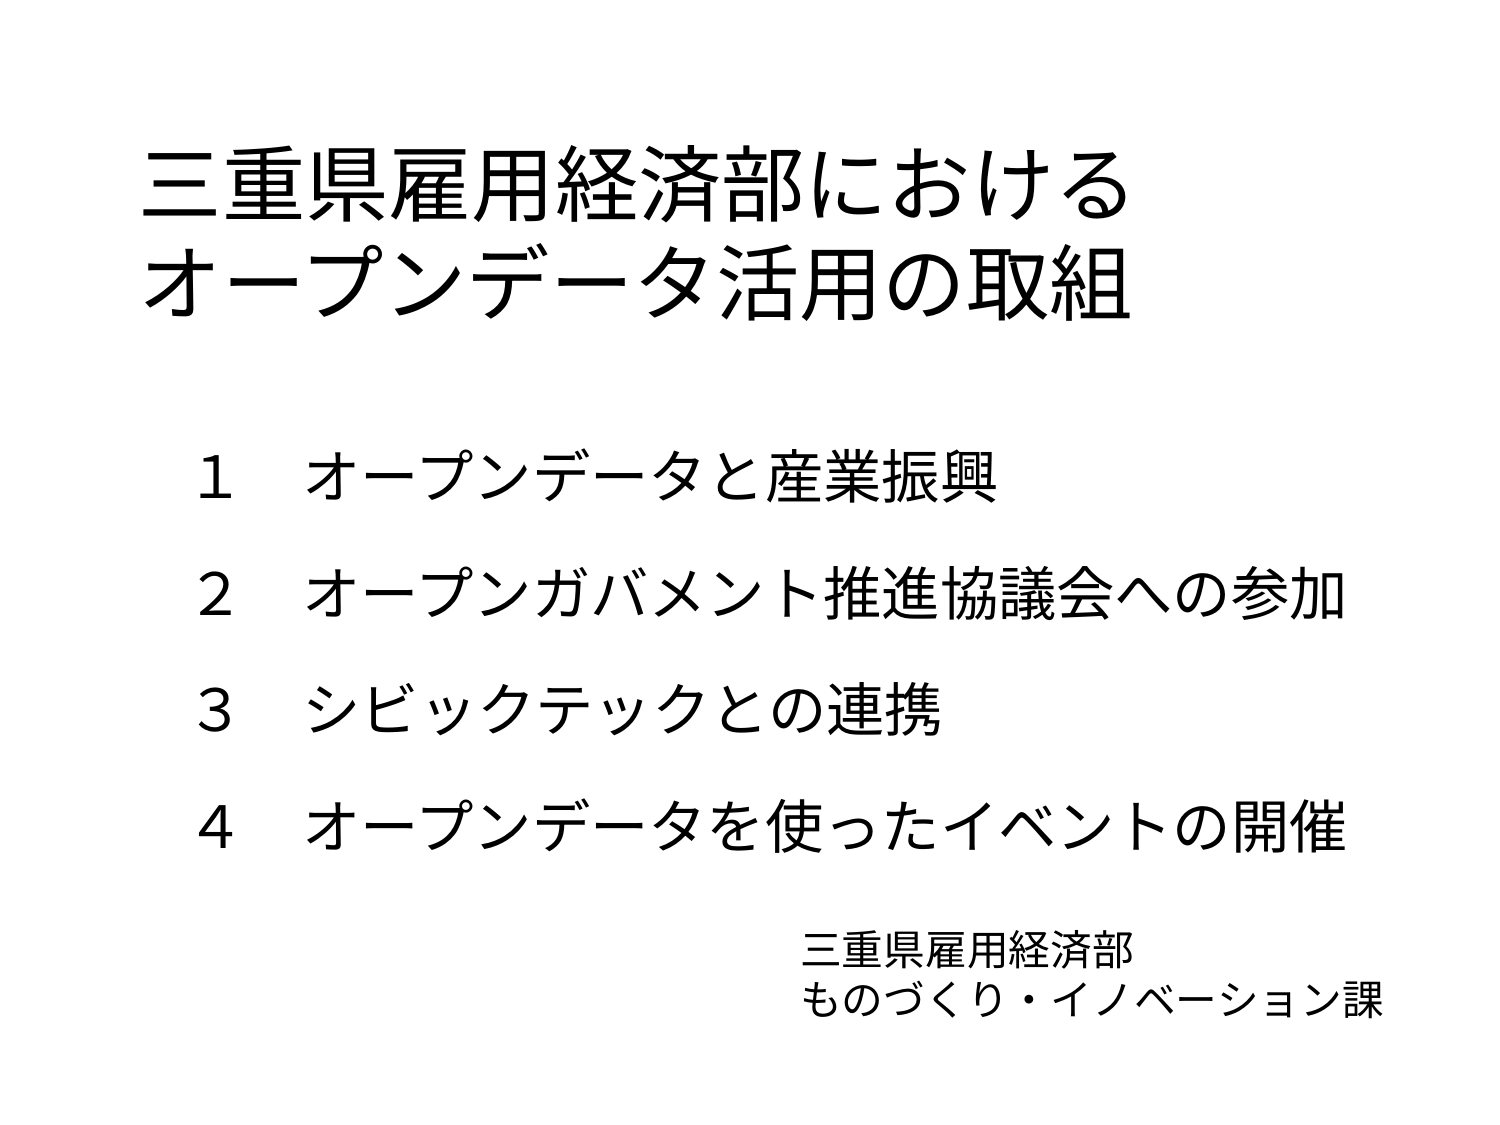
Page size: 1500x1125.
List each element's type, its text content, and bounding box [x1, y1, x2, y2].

title 三重県雇用経済部における オープンデータ活用の取組 [123, 113, 1399, 350]
text_box 三重県雇用経済部 ものづくり・イノベーション課 [785, 916, 1424, 1032]
subtitle １ オープンデータと産業振興 ２ オープンガバメント推進協議会への参加 ３ シビックテックとの連携 ４ オープンデータを使ったイベントの開催 [171, 432, 1424, 870]
